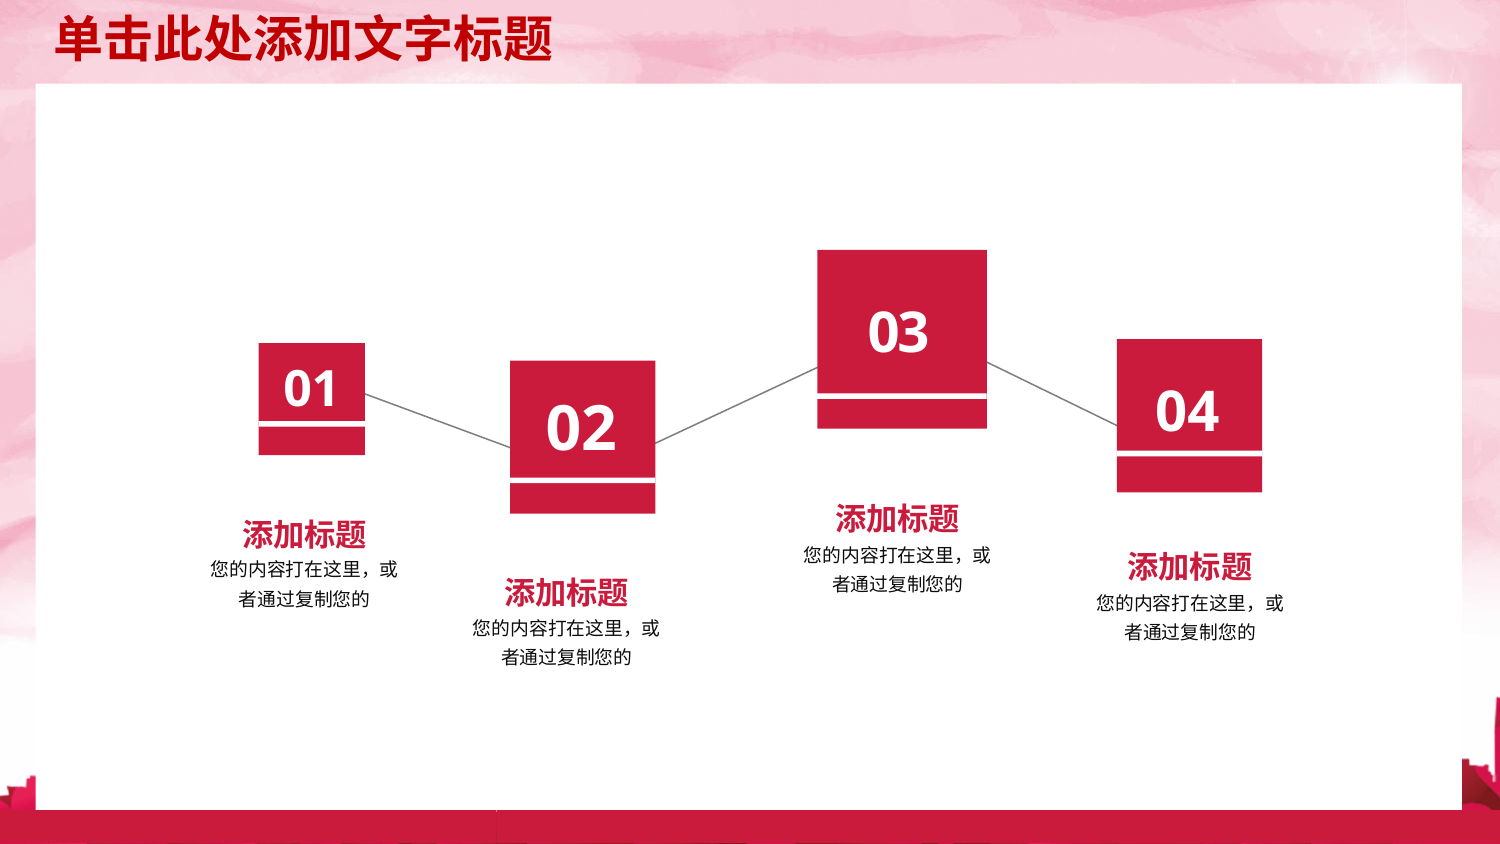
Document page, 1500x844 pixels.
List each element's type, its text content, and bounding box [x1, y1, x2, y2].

text_box 添加标题 [1080, 528, 1300, 585]
text_box 您的内容打在这里，或者通过复制您的 [788, 537, 1007, 602]
text_box 添加标题 [195, 496, 414, 553]
text_box [496, 809, 997, 844]
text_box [509, 360, 656, 514]
text_box 添加标题 [457, 554, 676, 611]
text_box [997, 809, 1500, 844]
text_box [810, 249, 987, 429]
picture [0, 0, 1500, 809]
text_box 添加标题 [788, 480, 1007, 537]
text_box [0, 809, 496, 844]
text_box 您的内容打在这里，或者通过复制您的 [195, 553, 414, 616]
text_box 您的内容打在这里，或者通过复制您的 [1080, 585, 1300, 650]
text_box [359, 324, 1153, 476]
text_box 您的内容打在这里，或者通过复制您的 [457, 611, 676, 674]
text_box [258, 343, 365, 456]
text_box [1116, 339, 1263, 493]
